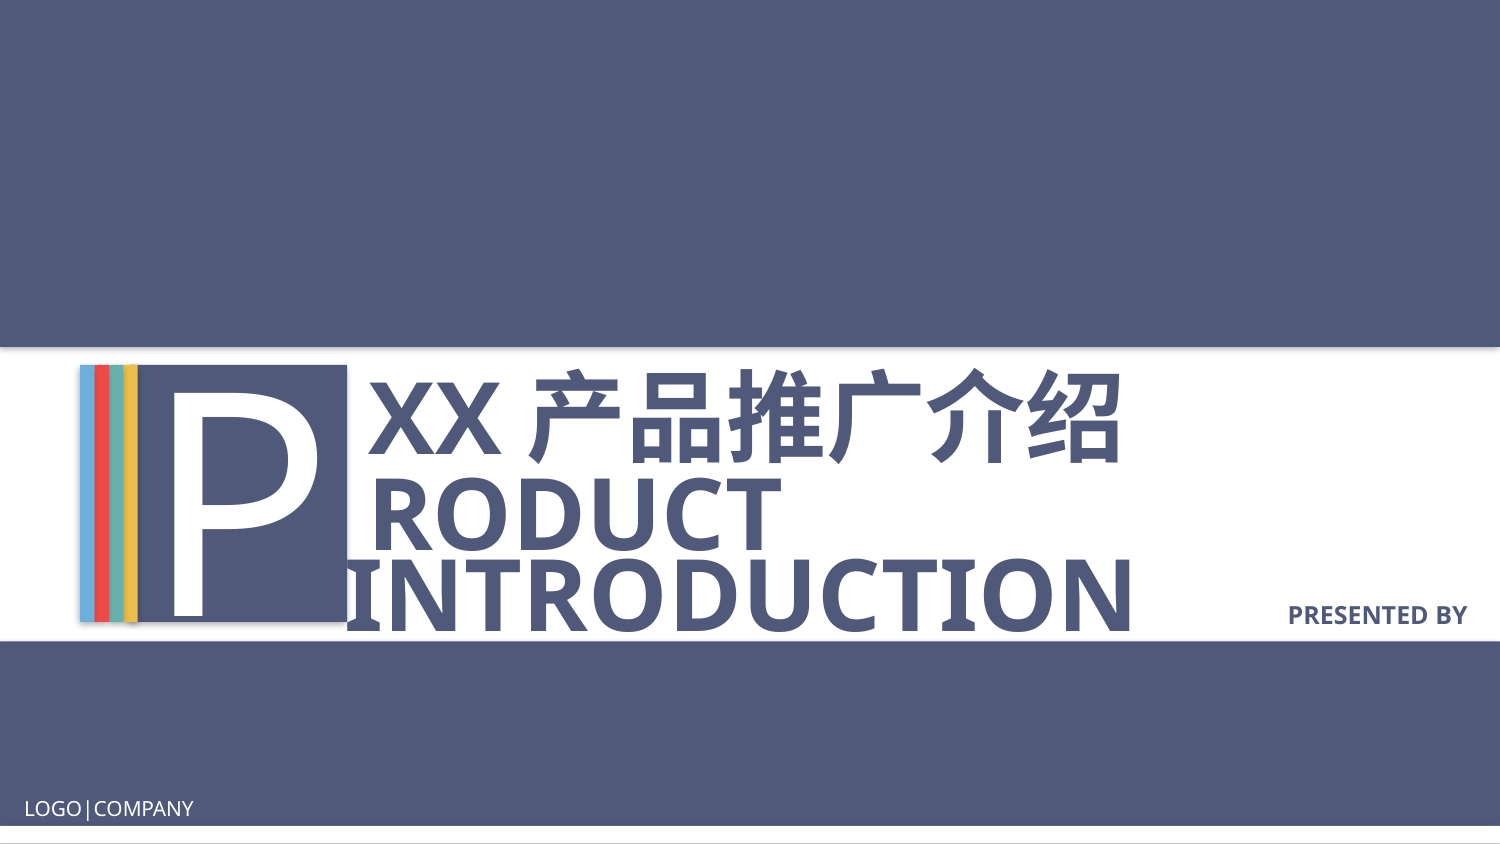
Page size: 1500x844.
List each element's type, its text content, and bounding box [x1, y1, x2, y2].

text_box [79, 364, 95, 623]
text_box [95, 364, 110, 623]
text_box [0, 825, 1500, 844]
text_box [0, 641, 1500, 825]
text_box XX产品推广介绍 [353, 356, 1141, 482]
text_box [110, 364, 124, 623]
text_box [0, 0, 1500, 348]
text_box PRESENTED BY [1272, 591, 1483, 637]
text_box P [129, 356, 348, 692]
text_box RODUCT [352, 443, 799, 524]
text_box LOGO|COMPANY [9, 787, 209, 828]
text_box INTRODUCTION [329, 524, 1155, 659]
text_box [124, 364, 138, 623]
